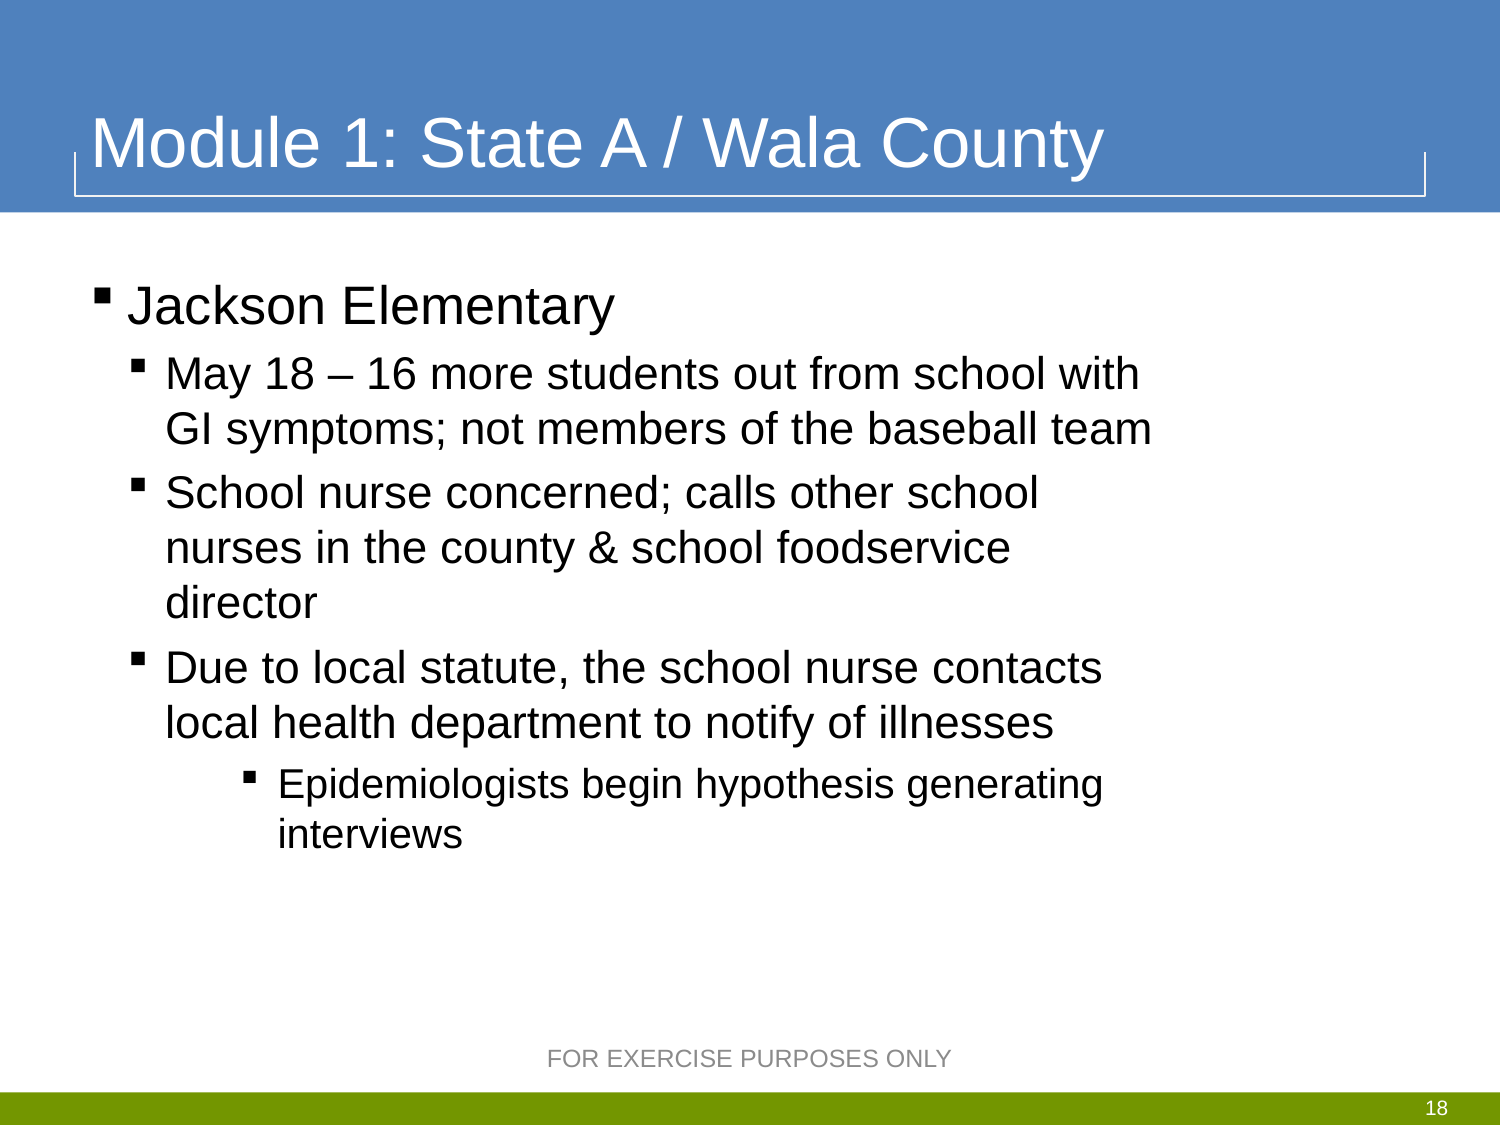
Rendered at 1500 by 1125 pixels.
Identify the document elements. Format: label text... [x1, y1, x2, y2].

footer FOR EXERCISE PURPOSES ONLY [512, 1042, 988, 1103]
list Jackson Elementary May 18 – 16 more students out from school with GI symptoms; not members of the baseball team School nurse concerned; calls other school nurses in the county & school foodservice director Due to local statute, the school nurse contacts local health department to notify of illnesses Epidemiologists begin hypothesis generating interviews [74, 262, 1188, 1006]
title Module 1: State A / Wala County [74, 44, 1426, 233]
